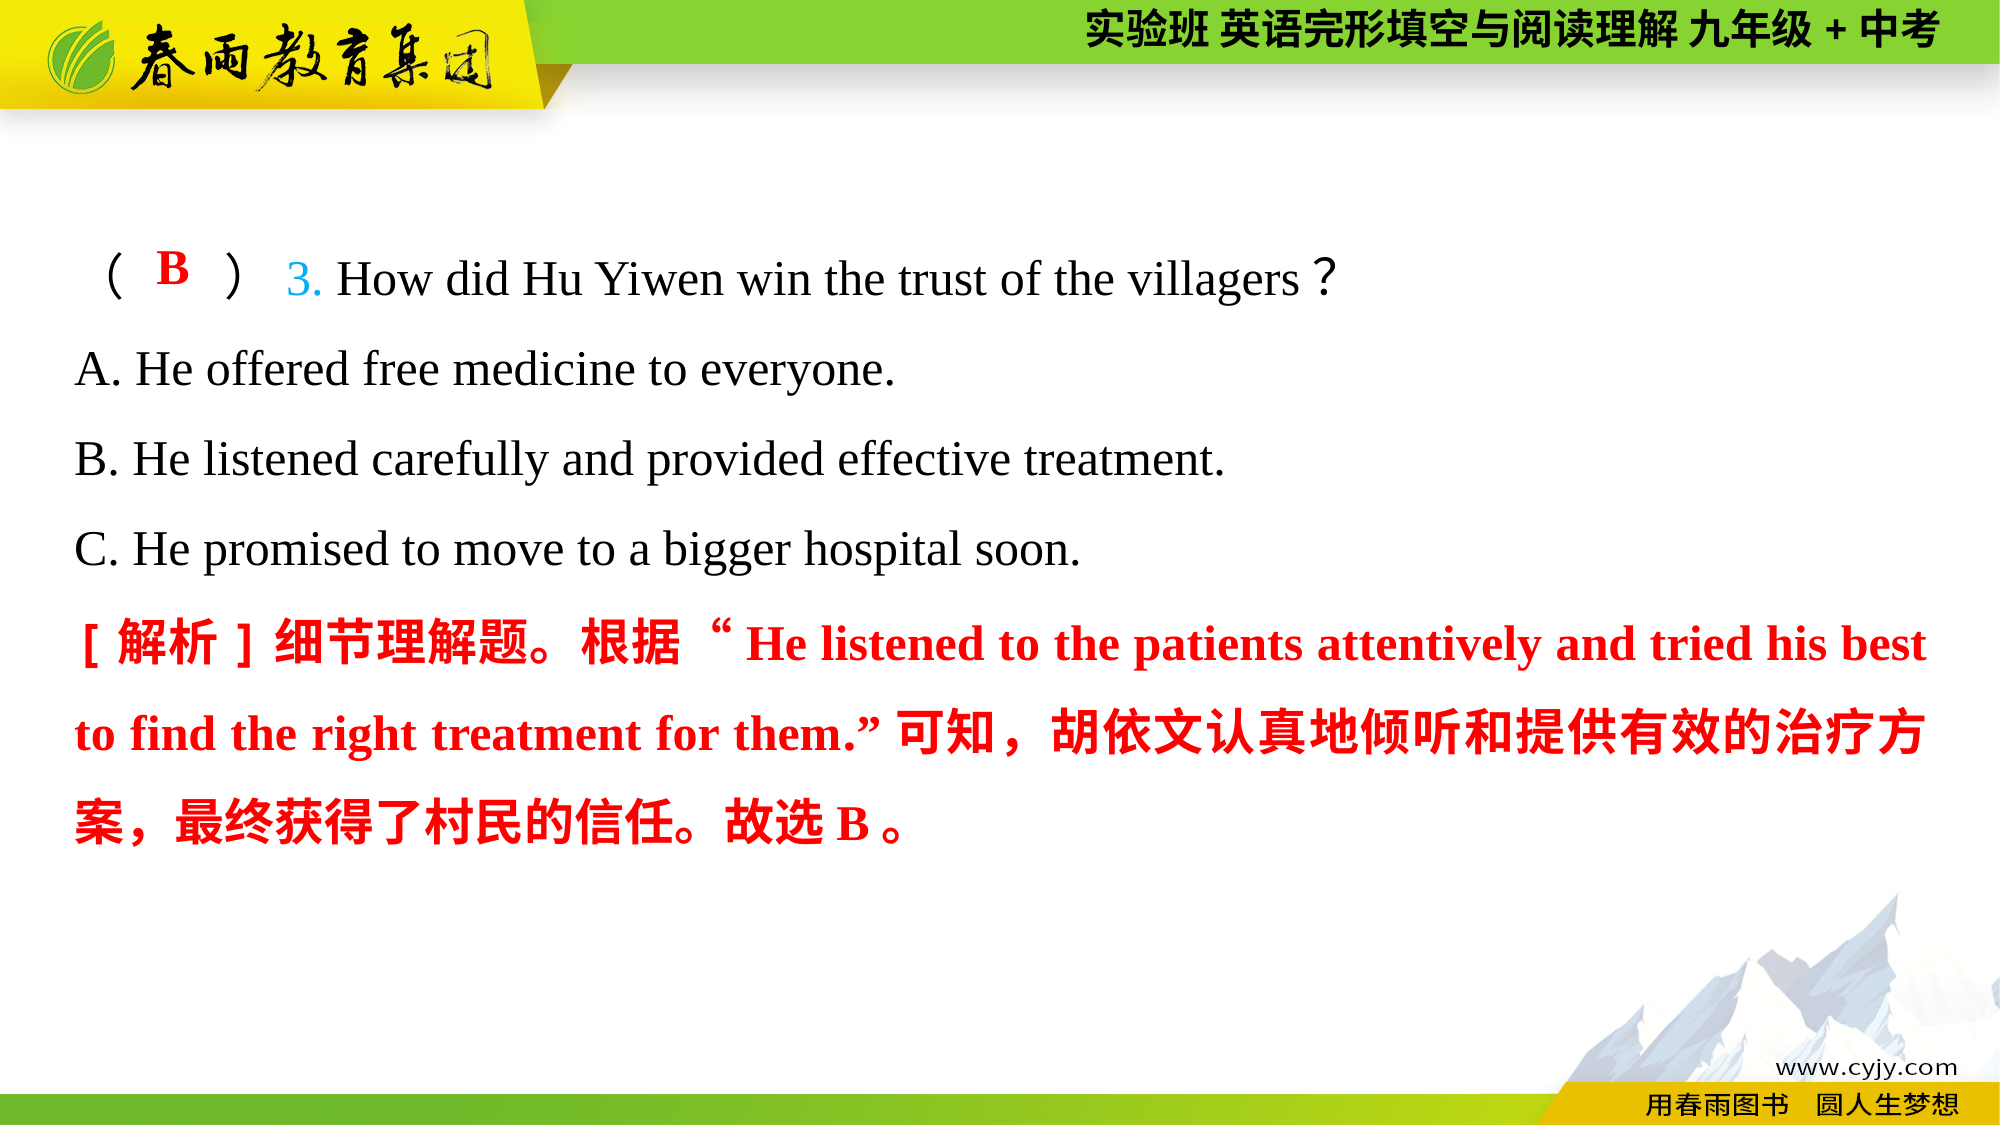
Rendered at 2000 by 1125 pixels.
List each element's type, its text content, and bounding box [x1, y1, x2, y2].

text_box B [141, 226, 205, 302]
list （ ）3. How did Hu Yiwen win the trust of the villagers？ A. He offered free medicine to everyone. B. He listened carefully and provided effective treatment. C. He promised to move to a bigger hospital soon. [59, 208, 1944, 587]
text_box [解析]细节理解题。根据“He listened to the patients attentively and tried his best to find the right treatment for them.”可知，胡依文认真地倾听和提供有效的治疗方案，最终获得了村民的信任。故选B。 [59, 587, 1944, 859]
picture [0, 0, 2000, 1125]
